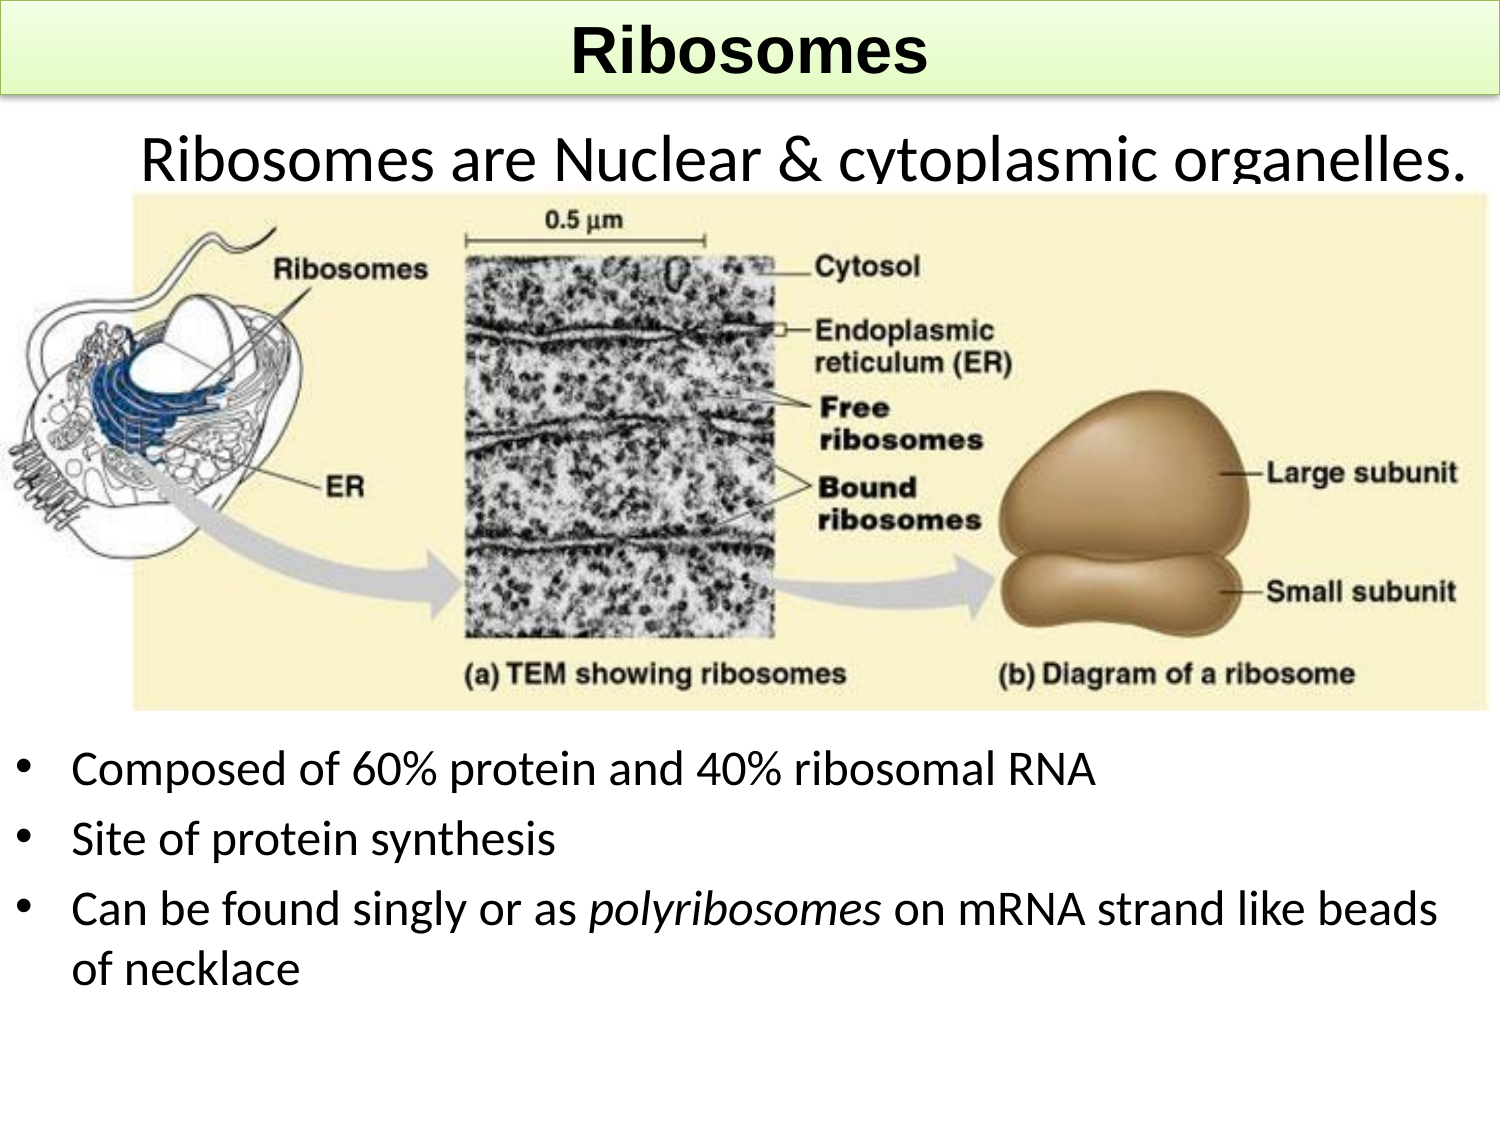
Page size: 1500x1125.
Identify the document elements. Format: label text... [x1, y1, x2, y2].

picture [0, 184, 1500, 711]
title Ribosomes are Nuclear & cytoplasmic organelles. [124, 102, 1500, 183]
list Composed of 60% protein and 40% ribosomal RNA Site of protein synthesis Can be found singly or as polyribosomes on mRNA strand like beads of necklace [0, 727, 1463, 1125]
text_box Ribosomes [0, 0, 1500, 95]
